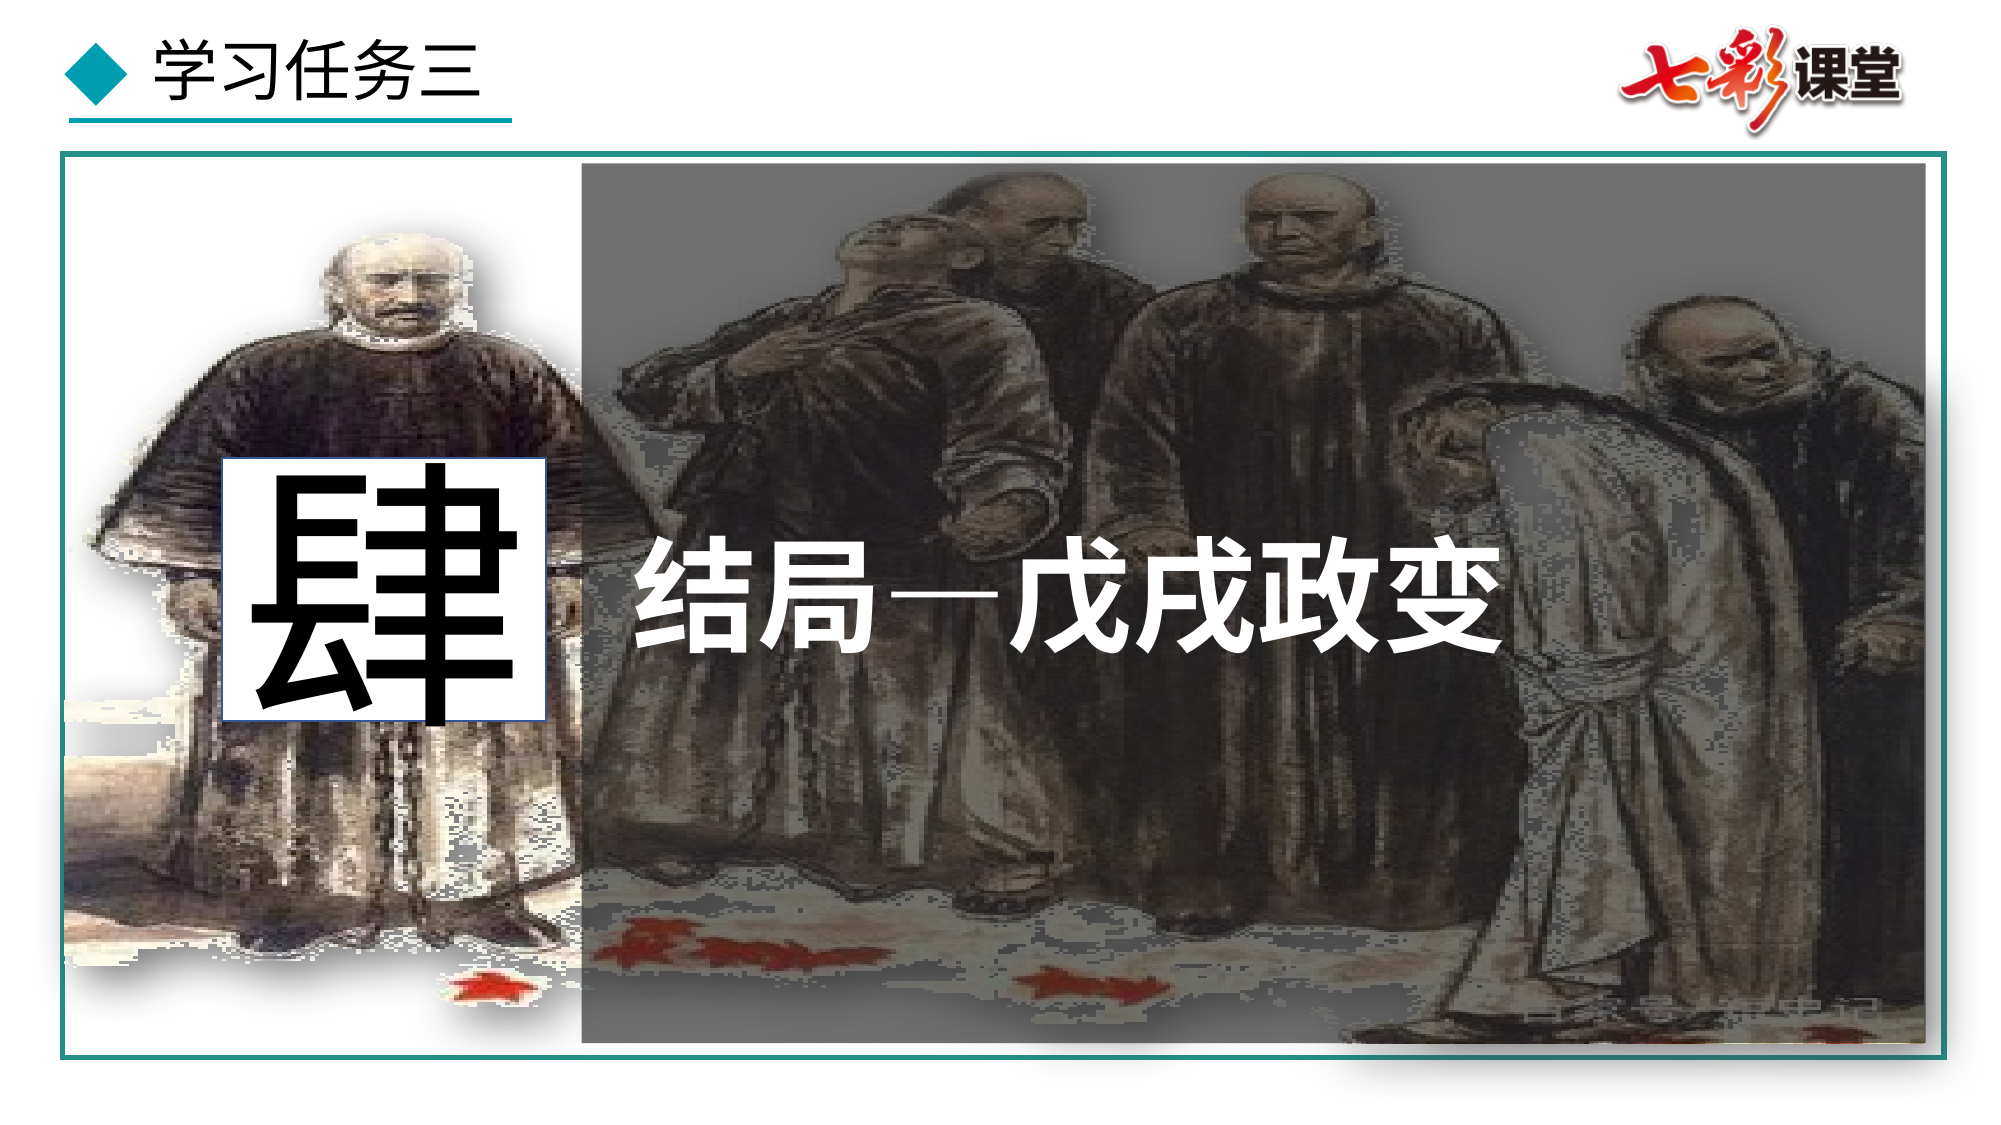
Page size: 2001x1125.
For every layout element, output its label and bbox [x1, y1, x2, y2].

picture [1614, 20, 1911, 140]
picture [64, 156, 1924, 1044]
